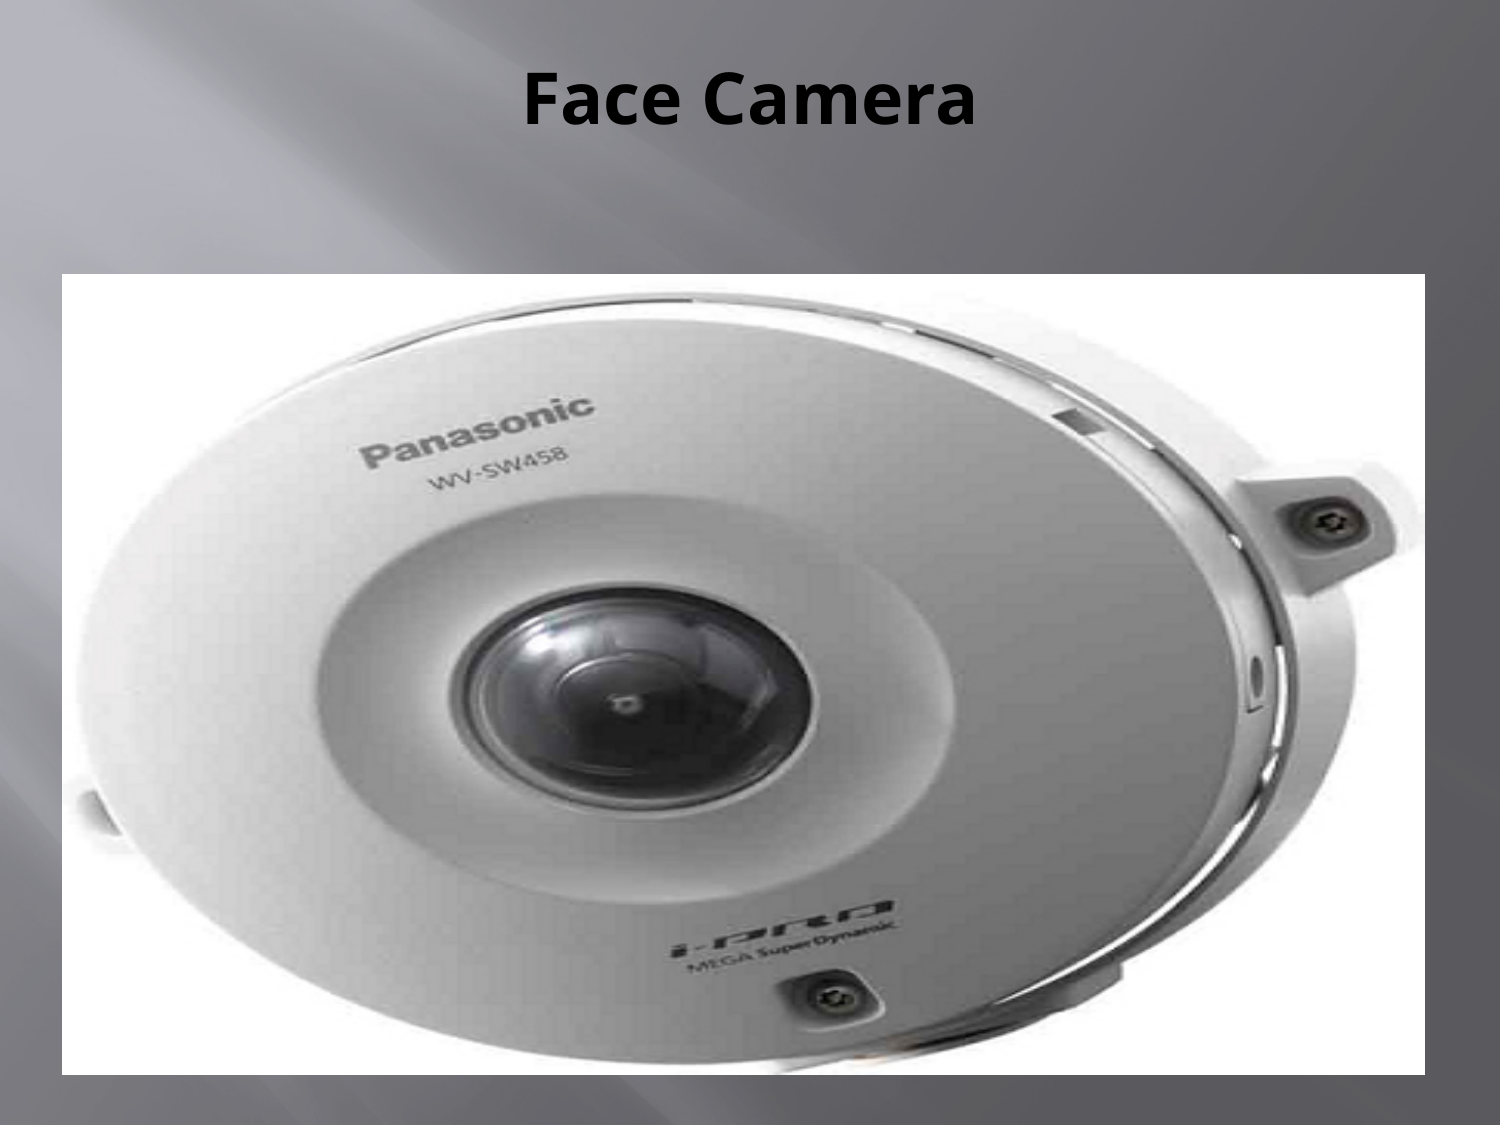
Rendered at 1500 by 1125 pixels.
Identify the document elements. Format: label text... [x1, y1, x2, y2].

title Face Camera [75, 45, 1425, 233]
picture [62, 274, 1426, 1076]
